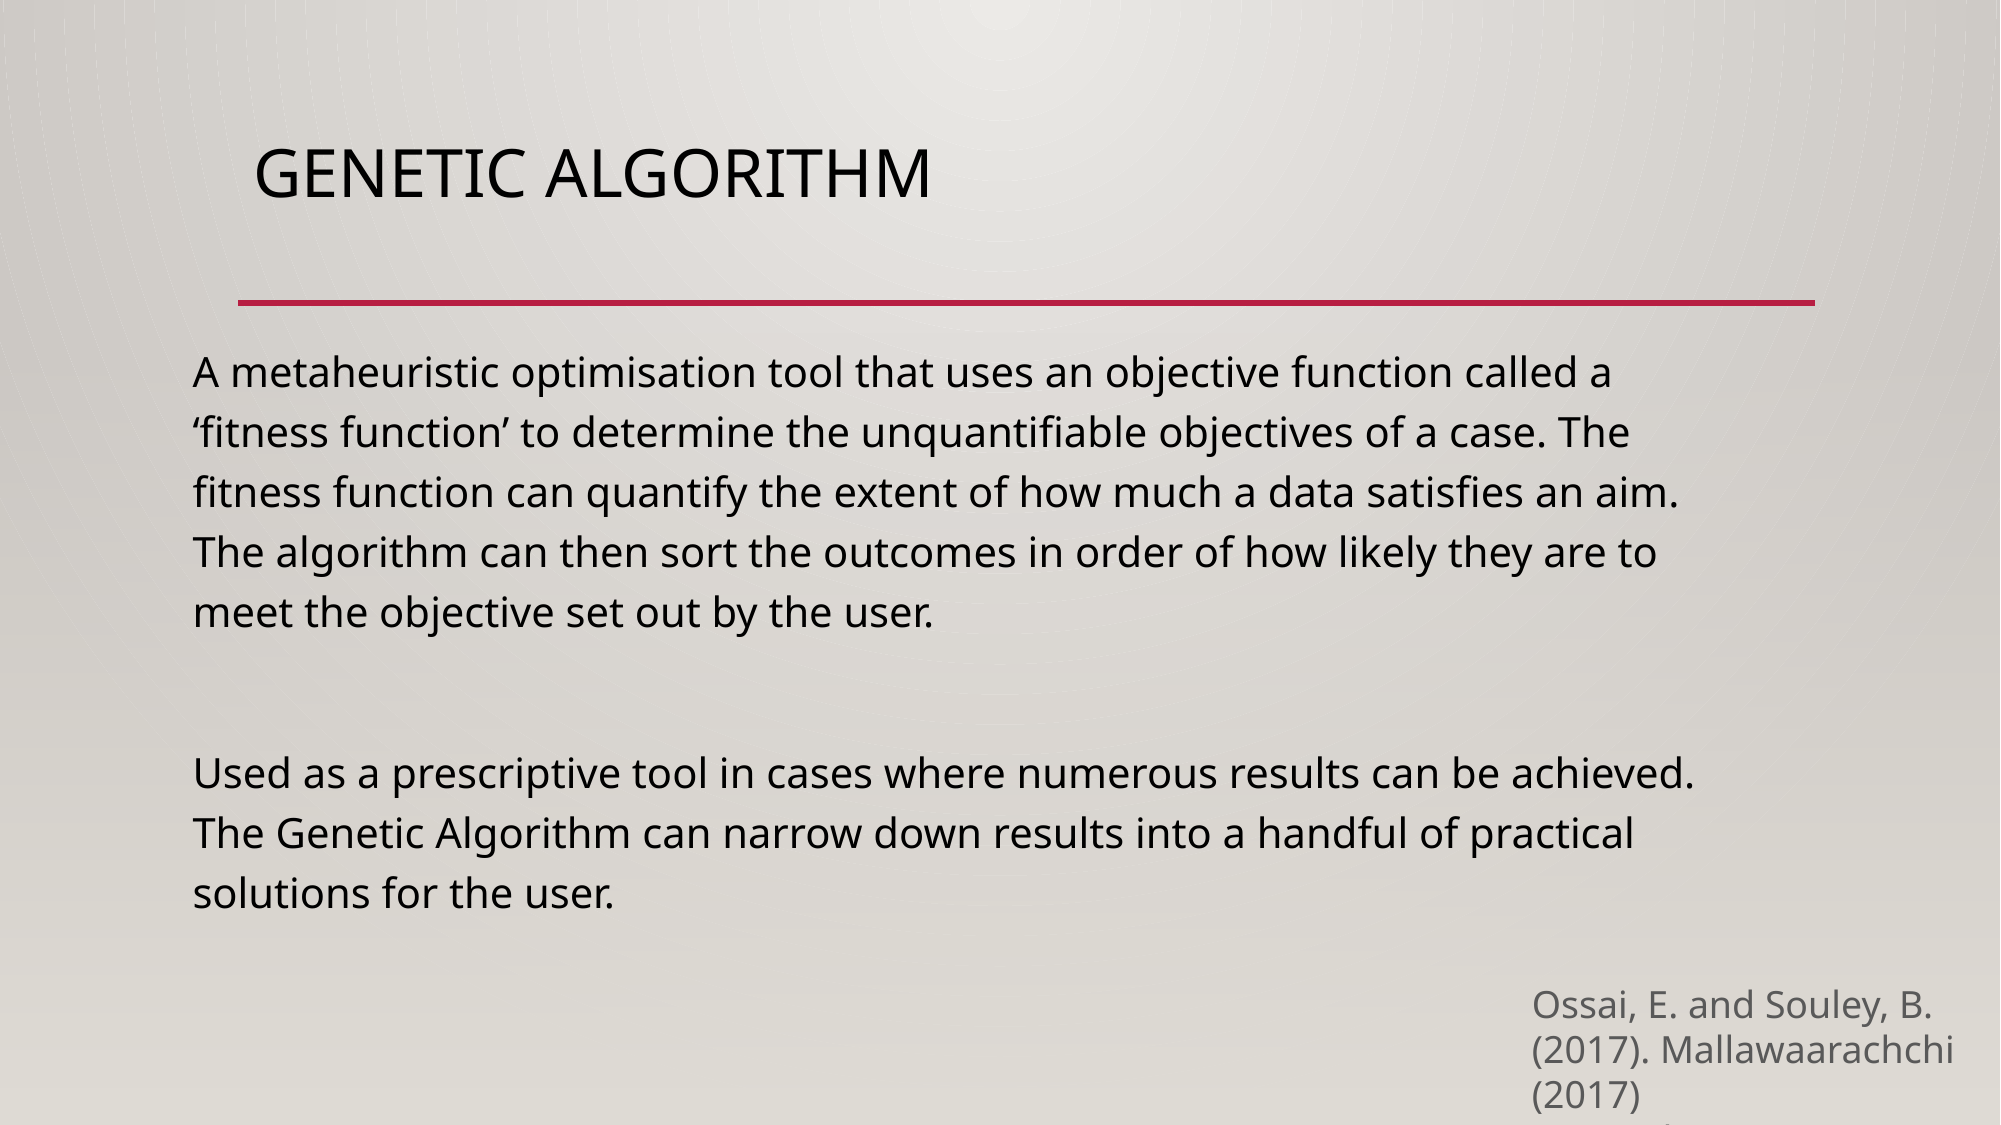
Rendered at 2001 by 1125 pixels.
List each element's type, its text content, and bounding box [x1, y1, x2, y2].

text_box Ossai, E. and Souley, B. (2017). Mallawaarachchi (2017) Yan and Wang (2010) [1517, 973, 2000, 1125]
title Genetic Algorithm [238, 131, 1814, 305]
list A metaheuristic optimisation tool that uses an objective function called a ‘fitness function’ to determine the unquantifiable objectives of a case. The fitness function can quantify the extent of how much a data satisfies an aim. The algorithm can then sort the outcomes in order of how likely they are to meet the objective set out by the user. Used as a prescriptive tool in cases where numerous results can be achieved. The Genetic Algorithm can narrow down results into a handful of practical solutions for the user. [177, 328, 1753, 895]
